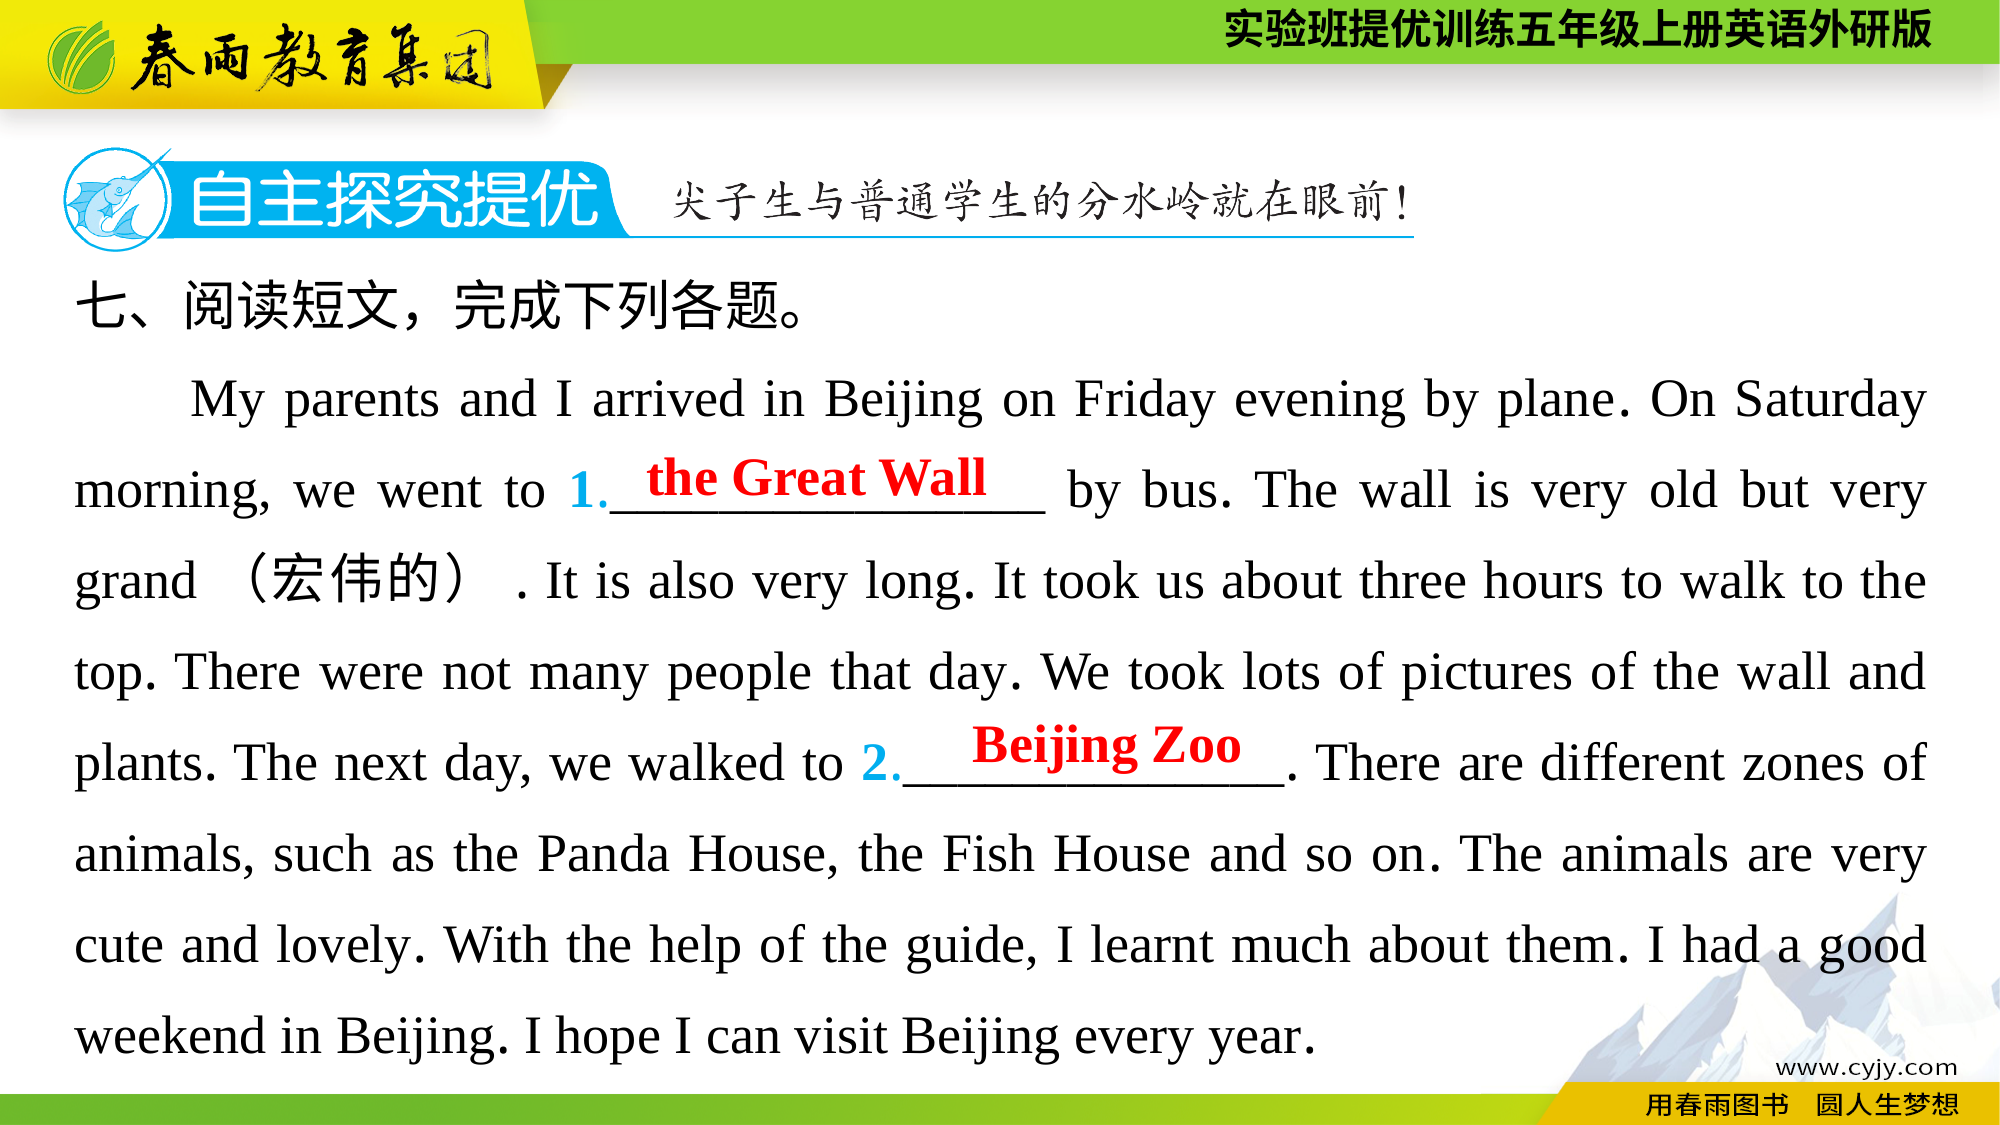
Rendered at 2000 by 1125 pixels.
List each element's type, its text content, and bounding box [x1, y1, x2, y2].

picture [0, 0, 2000, 1125]
text_box Beijing Zoo [958, 700, 1258, 781]
text_box the Great Wall [631, 434, 1003, 514]
list 七、阅读短文，完成下列各题。 My parents and I arrived in Beijing on Friday evening by plane. On Saturday morning, we went to 1.________________ by bus. The wall is very old but very grand（宏伟的）. It is also very long. It took us about three hours to walk to the top. There were not many people that day. We took lots of pictures of the wall and plants. The next day, we walked to 2.______________. There are different zones of animals, such as the Panda House, the Fish House and so on. The animals are very cute and lovely. With the help of the guide, I learnt much about them. I had a good weekend in Beijing. I hope I can visit Beijing every year. [59, 238, 1944, 1081]
